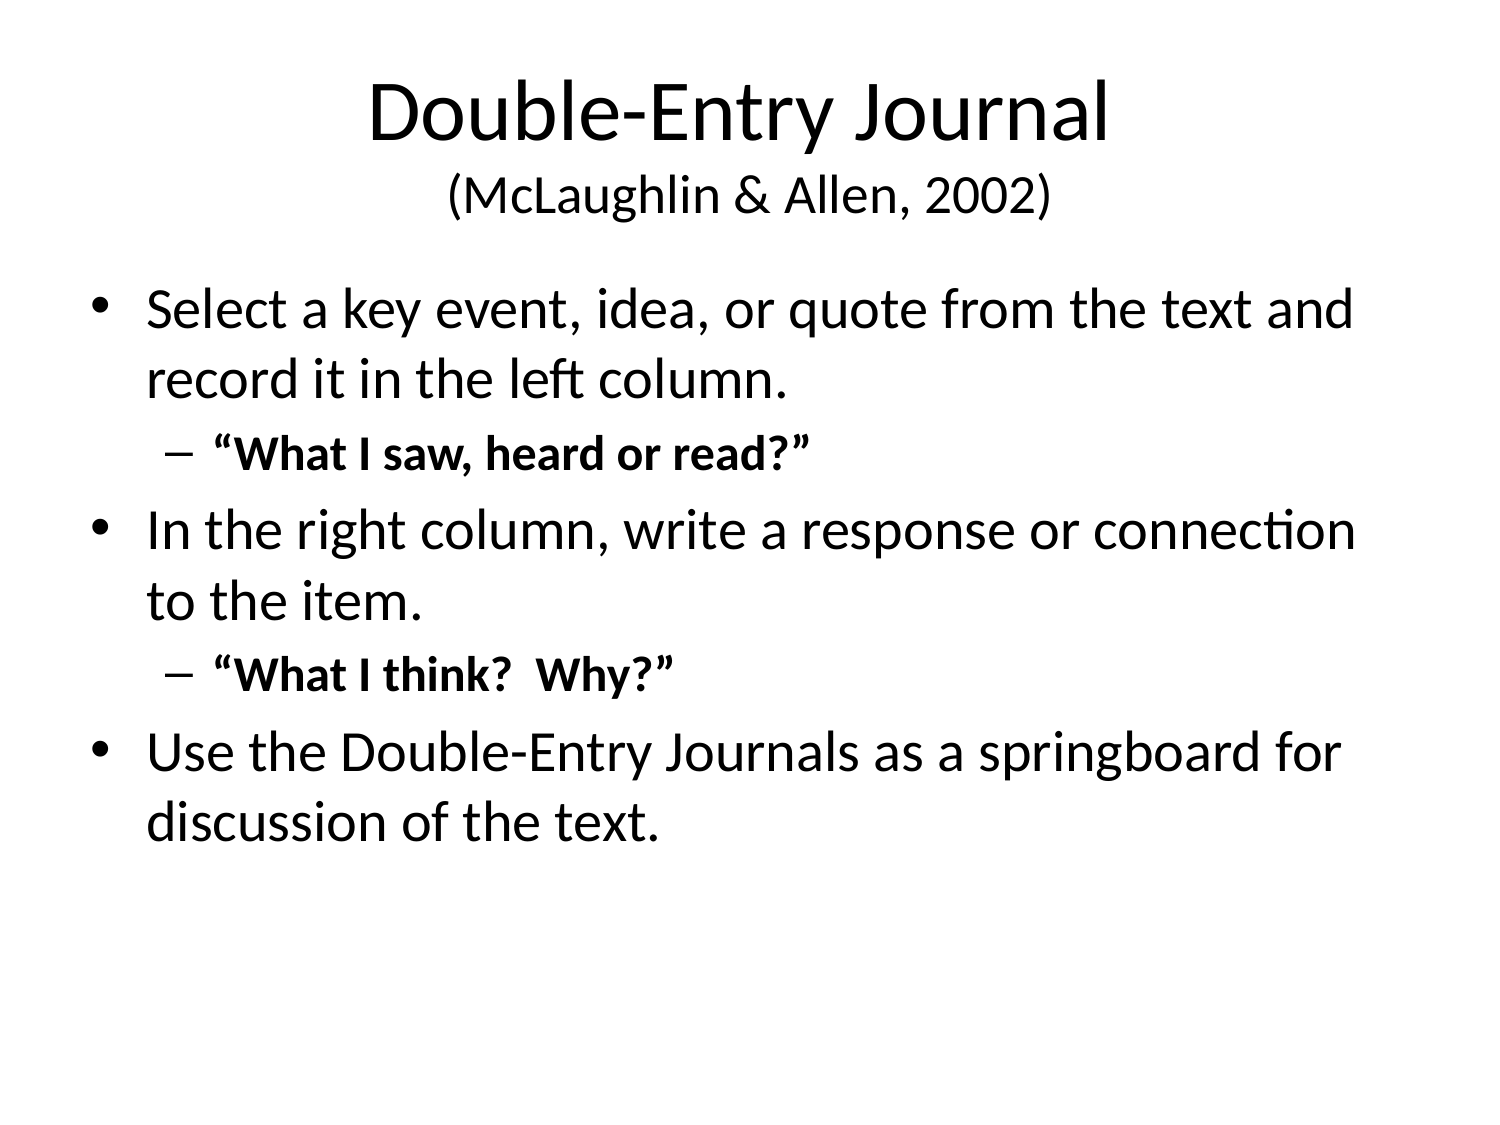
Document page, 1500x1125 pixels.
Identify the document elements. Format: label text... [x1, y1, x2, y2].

list Select a key event, idea, or quote from the text and record it in the left column. “What I saw, heard or read?” In the right column, write a response or connection to the item. “What I think? Why?” Use the Double-Entry Journals as a springboard for discussion of the text. [75, 262, 1425, 1050]
title Double-Entry Journal (McLaughlin & Allen, 2002) [75, 45, 1425, 233]
